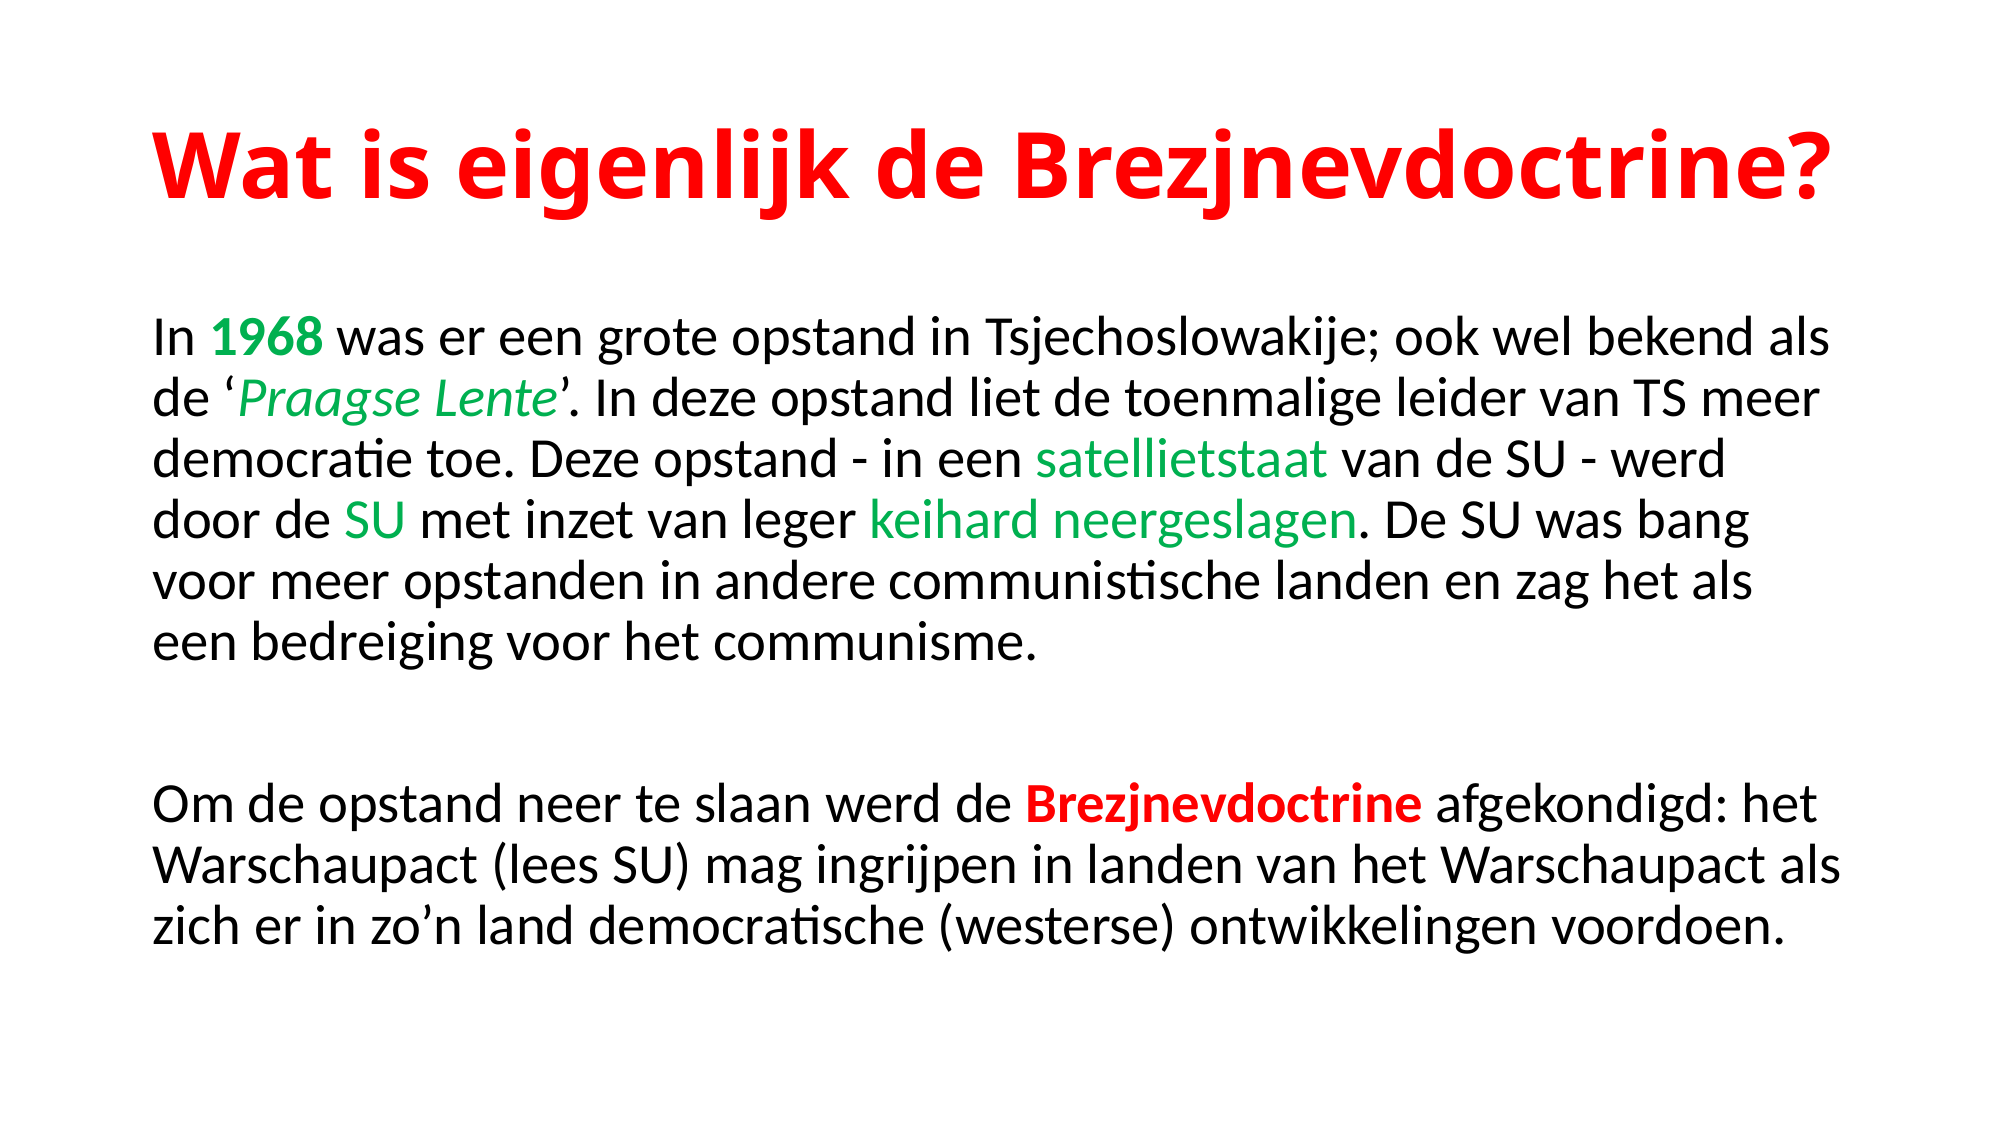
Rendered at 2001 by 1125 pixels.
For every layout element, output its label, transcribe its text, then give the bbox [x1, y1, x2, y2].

list In 1968 was er een grote opstand in Tsjechoslowakije; ook wel bekend als de ‘Praagse Lente’. In deze opstand liet de toenmalige leider van TS meer democratie toe. Deze opstand - in een satellietstaat van de SU - werd door de SU met inzet van leger keihard neergeslagen. De SU was bang voor meer opstanden in andere communistische landen en zag het als een bedreiging voor het communisme. Om de opstand neer te slaan werd de Brezjnevdoctrine afgekondigd: het Warschaupact (lees SU) mag ingrijpen in landen van het Warschaupact als zich er in zo’n land democratische (westerse) ontwikkelingen voordoen. [137, 299, 1863, 1014]
title Wat is eigenlijk de Brezjnevdoctrine? [137, 59, 1863, 278]
